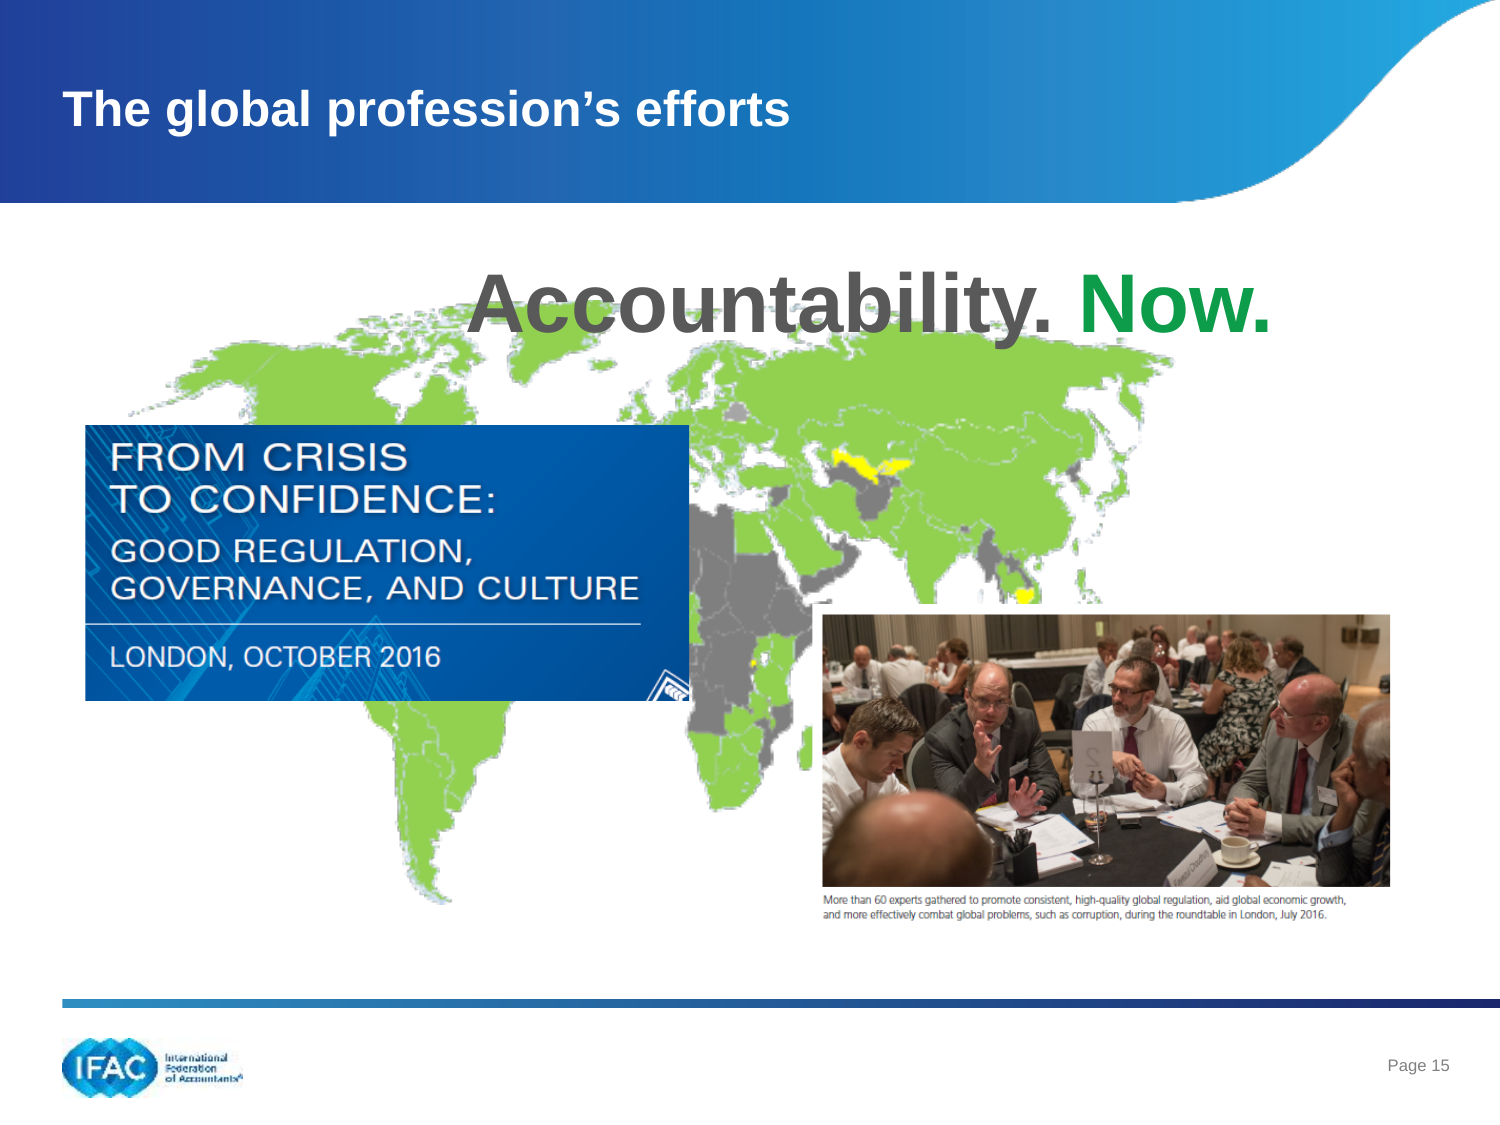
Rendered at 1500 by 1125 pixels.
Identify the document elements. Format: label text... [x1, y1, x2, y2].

picture [0, 0, 1497, 203]
title The global profession’s efforts [62, 62, 1300, 150]
picture [84, 300, 1391, 928]
picture [62, 1038, 243, 1098]
list Accountability. Now. [450, 241, 1413, 380]
